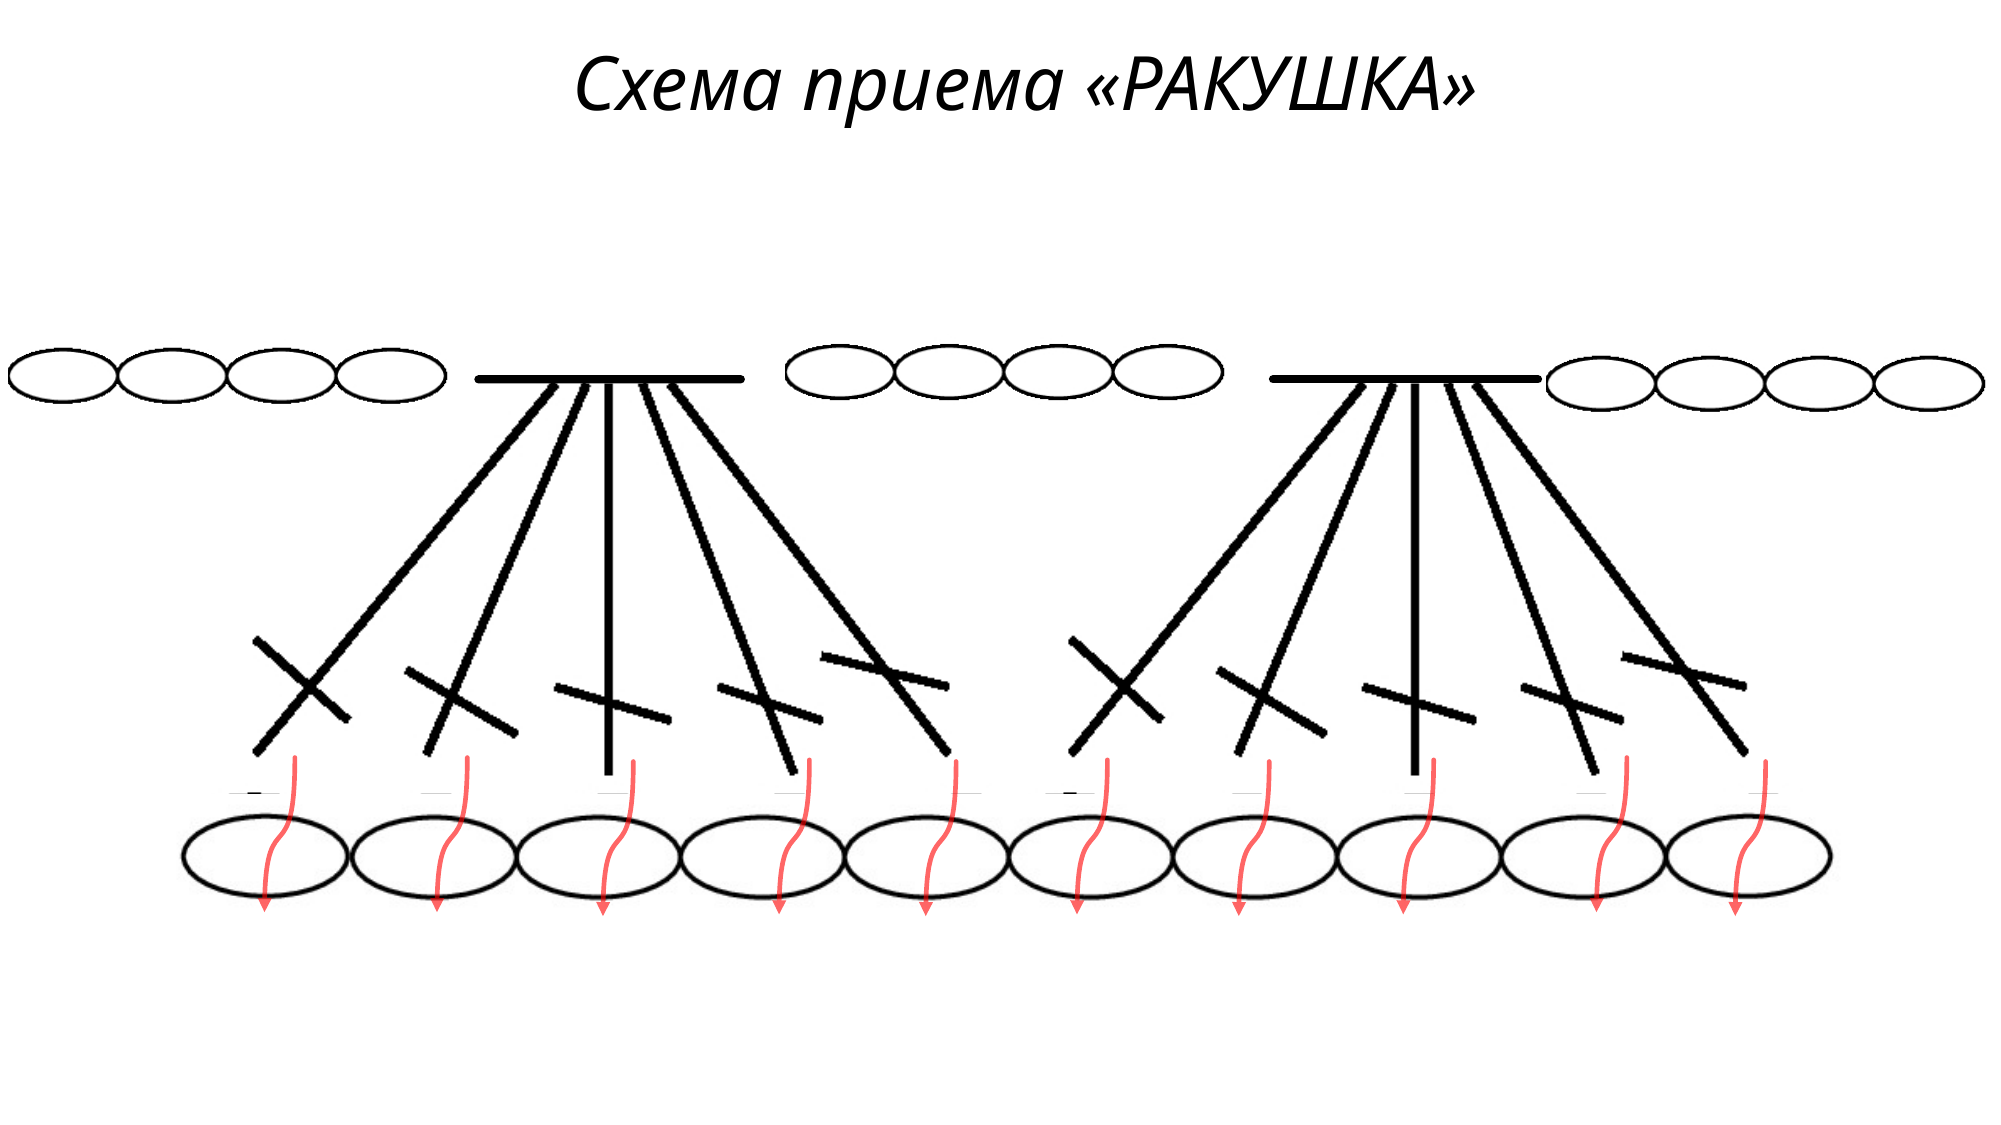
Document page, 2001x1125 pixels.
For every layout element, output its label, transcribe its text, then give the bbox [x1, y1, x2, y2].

picture [7, 275, 2000, 936]
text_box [1672, 823, 1828, 855]
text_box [716, 821, 872, 853]
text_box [1340, 821, 1497, 853]
text_box Схема приема «РАКУШКА» [236, 27, 1815, 133]
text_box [374, 819, 530, 851]
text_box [1176, 823, 1332, 855]
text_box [1534, 819, 1690, 851]
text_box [863, 823, 1019, 855]
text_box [540, 823, 696, 855]
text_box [1014, 821, 1170, 853]
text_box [202, 819, 358, 851]
